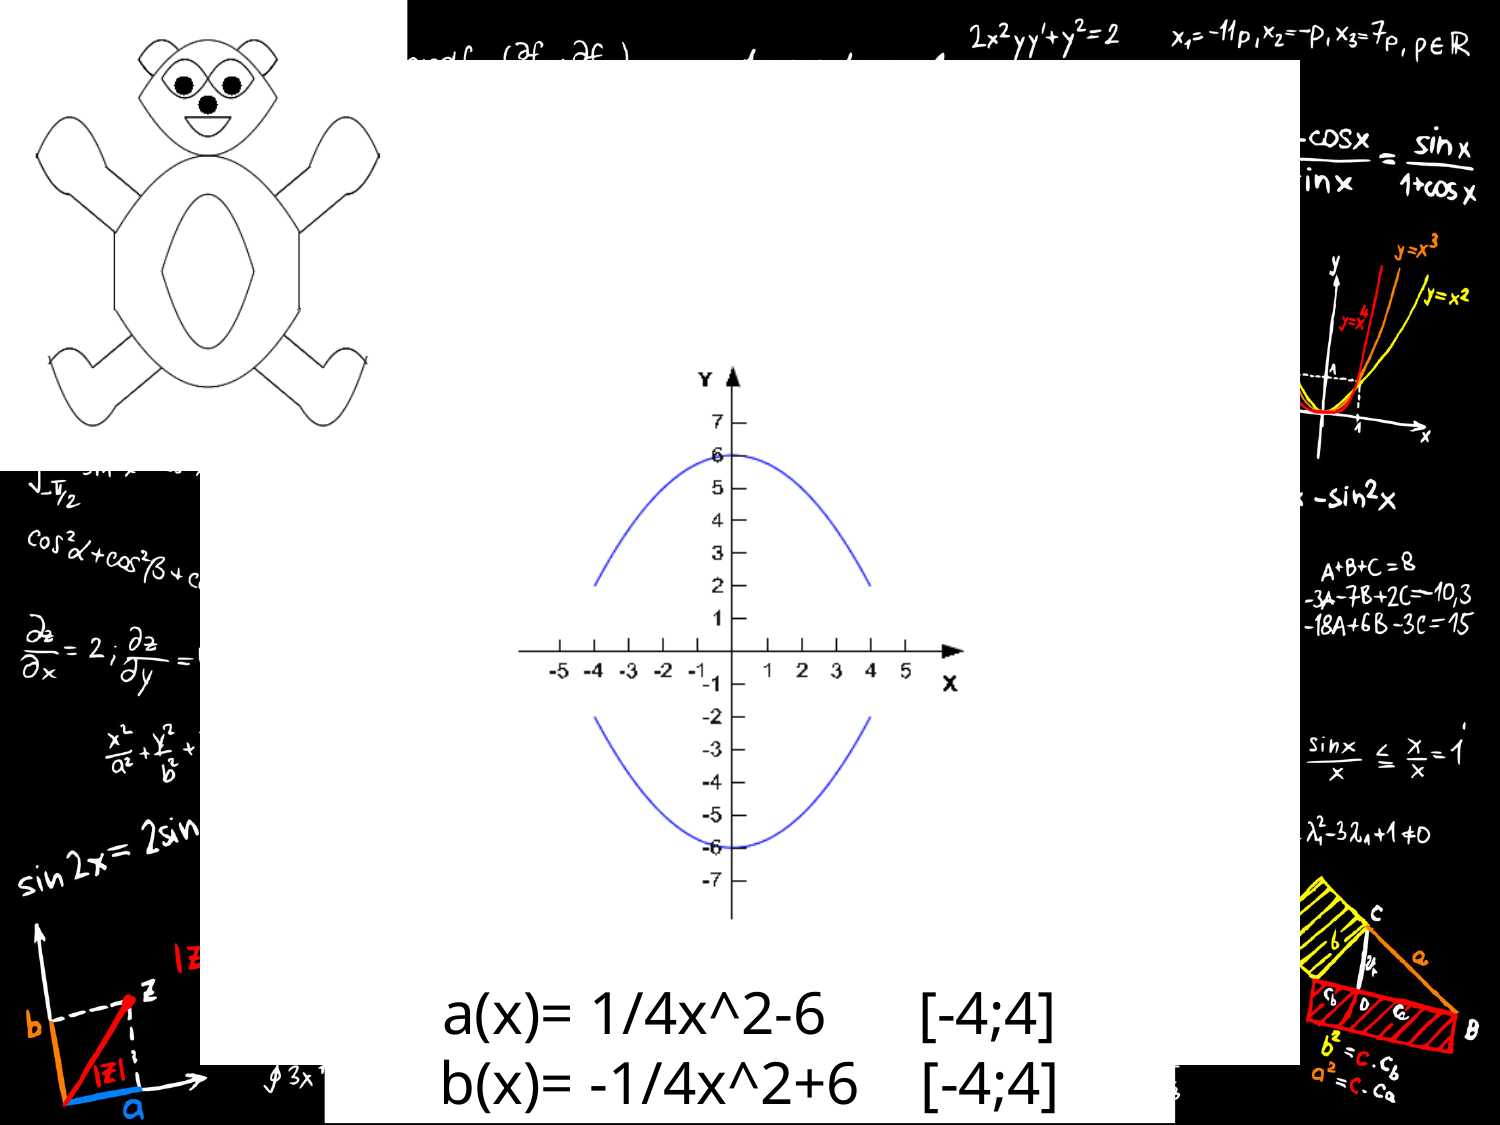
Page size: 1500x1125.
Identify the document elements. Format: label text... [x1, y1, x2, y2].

text_box a(x)= 1/4x^2-6 [-4;4] b(x)= -1/4x^2+6 [-4;4] [324, 1078, 1176, 1124]
picture [0, 0, 1500, 1125]
